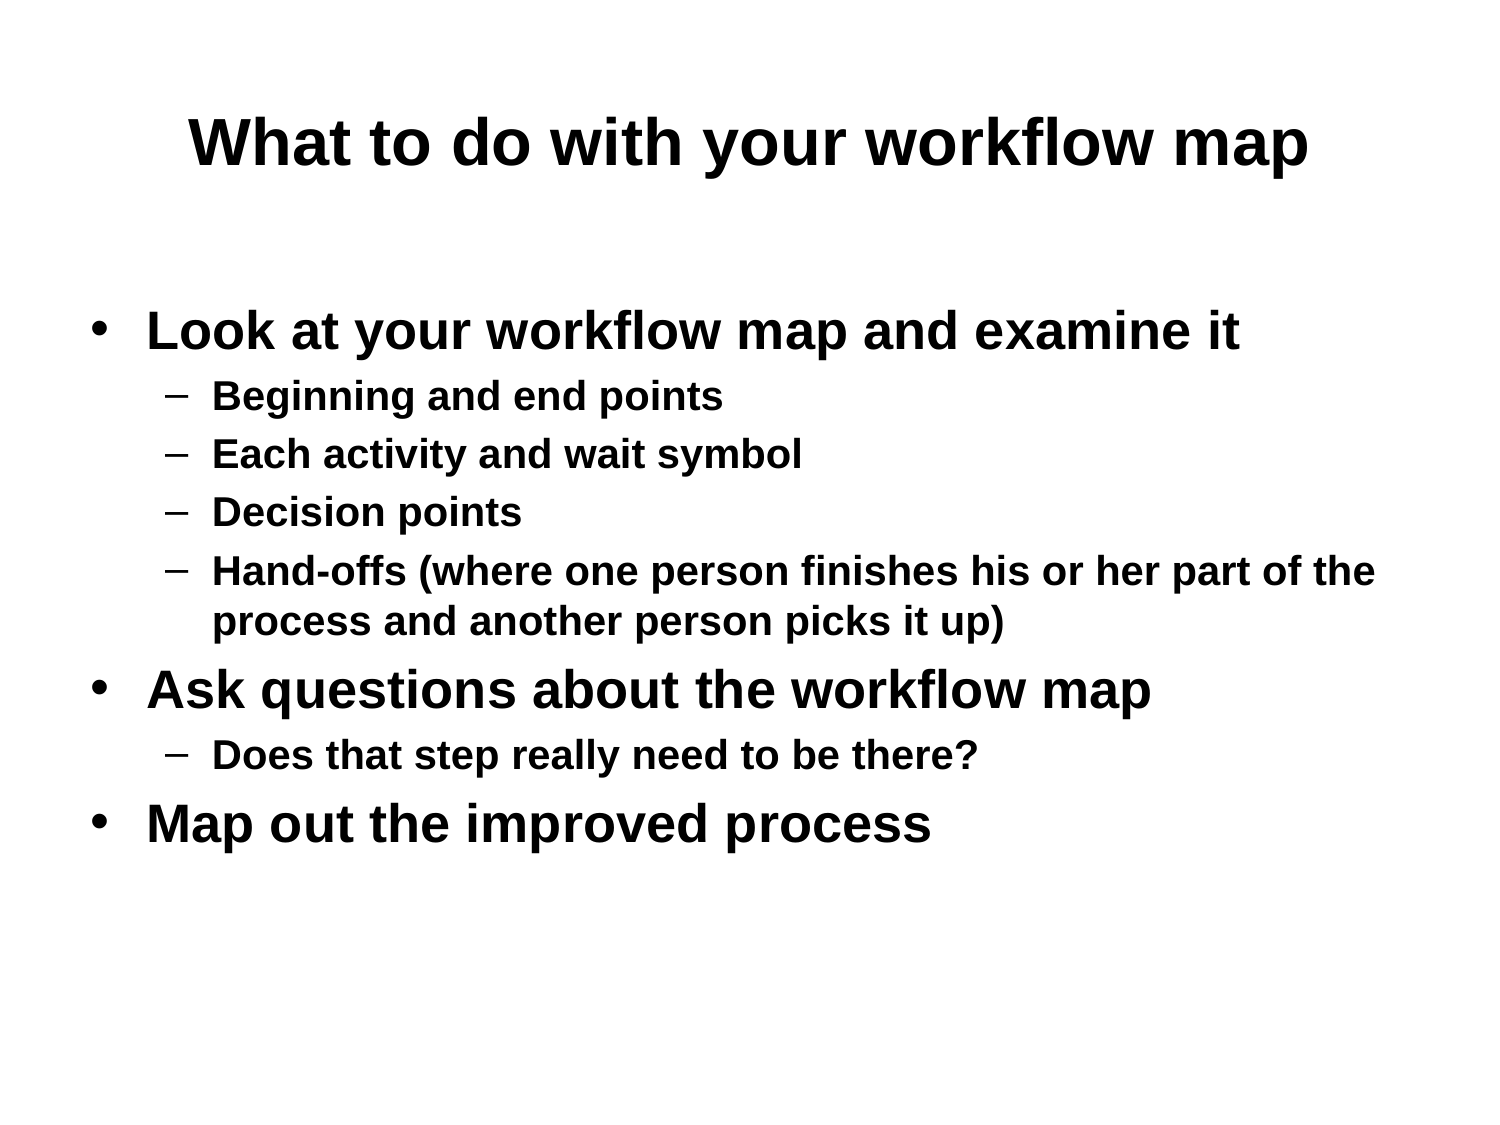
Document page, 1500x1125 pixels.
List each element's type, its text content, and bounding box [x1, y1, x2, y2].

list Look at your workflow map and examine it Beginning and end points Each activity and wait symbol Decision points Hand-offs (where one person finishes his or her part of the process and another person picks it up) Ask questions about the workflow map Does that step really need to be there? Map out the improved process [74, 287, 1426, 1006]
title What to do with your workflow map [74, 44, 1426, 233]
